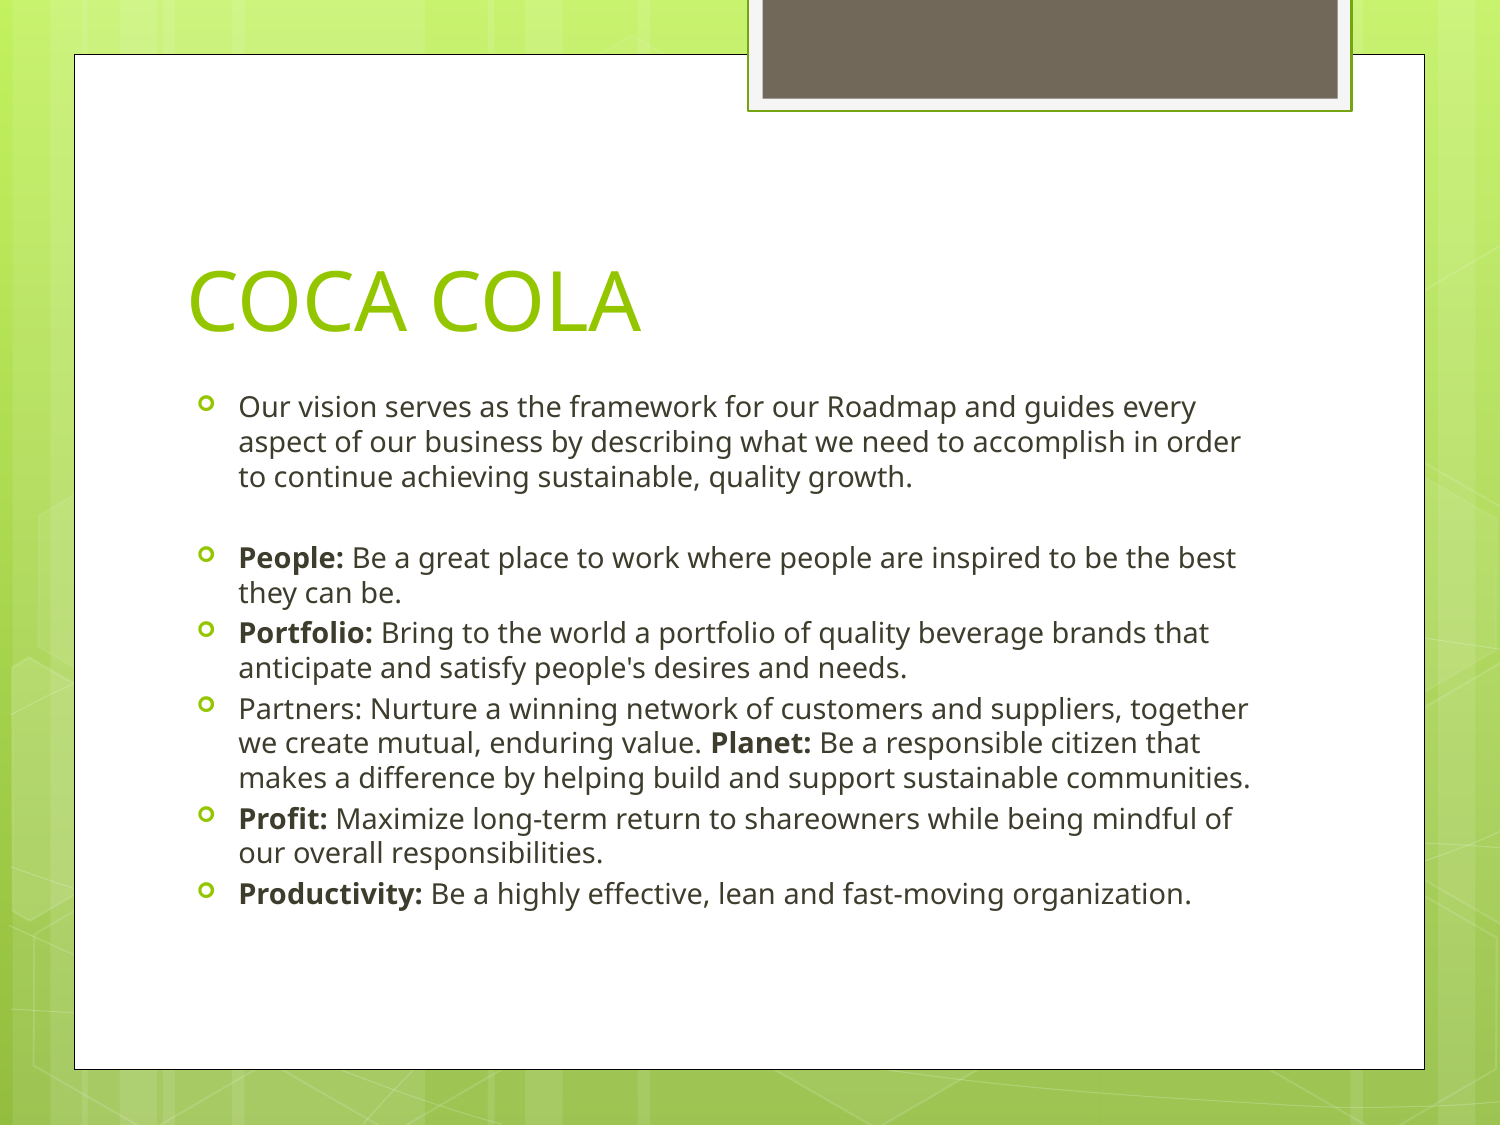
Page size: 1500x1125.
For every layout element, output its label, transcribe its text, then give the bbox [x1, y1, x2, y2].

list Our vision serves as the framework for our Roadmap and guides every aspect of our business by describing what we need to accomplish in order to continue achieving sustainable, quality growth. People: Be a great place to work where people are inspired to be the best they can be. Portfolio: Bring to the world a portfolio of quality beverage brands that anticipate and satisfy people's desires and needs. Partners: Nurture a winning network of customers and suppliers, together we create mutual, enduring value. Planet: Be a responsible citizen that makes a difference by helping build and support sustainable communities. Profit: Maximize long-term return to shareowners while being mindful of our overall responsibilities. Productivity: Be a highly effective, lean and fast-moving organization. [171, 381, 1283, 957]
title COCA COLA [171, 168, 1324, 357]
